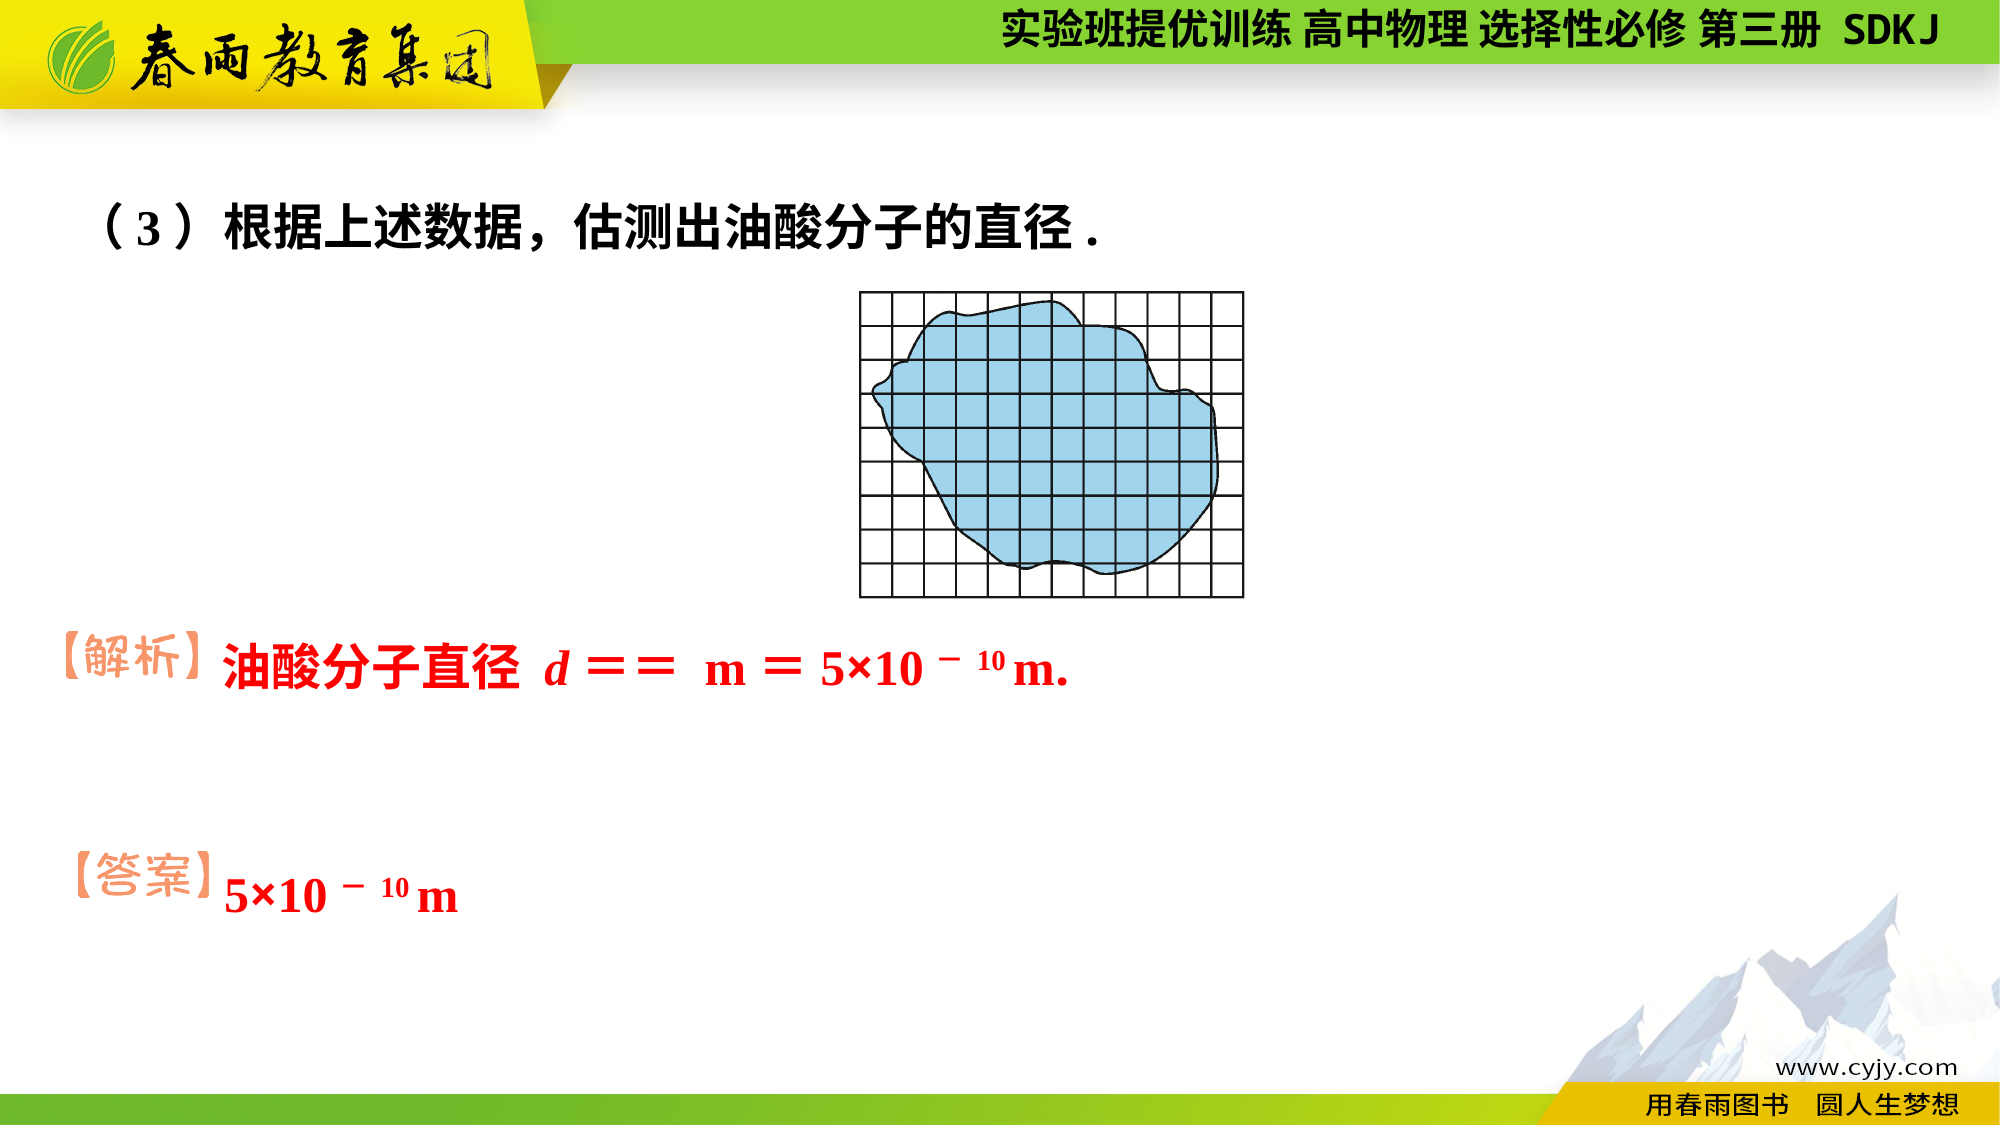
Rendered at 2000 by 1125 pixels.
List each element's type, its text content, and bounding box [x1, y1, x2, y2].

text_box 5×10－10 m [59, 825, 1944, 931]
list （3）根据上述数据，估测出油酸分子的直径. [59, 157, 1944, 253]
picture [0, 0, 2000, 1125]
